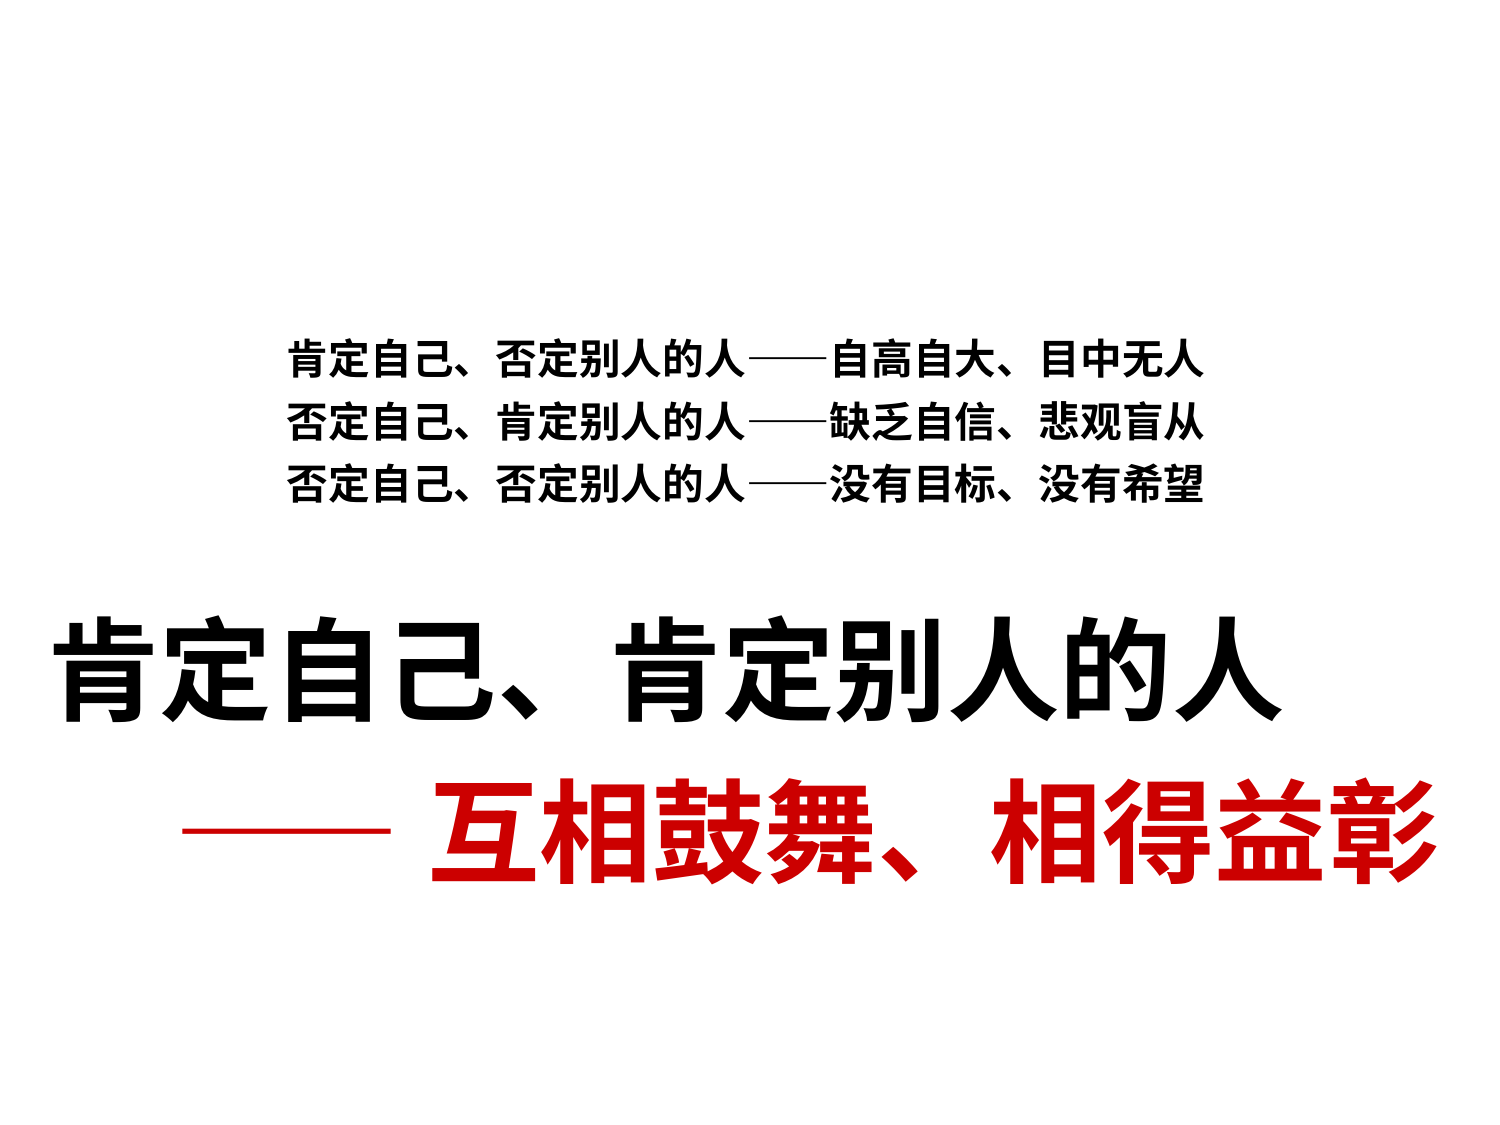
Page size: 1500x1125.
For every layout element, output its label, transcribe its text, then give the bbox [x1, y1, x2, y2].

text_box 肯定自己、否定别人的人——自高自大、目中无人 [272, 325, 1221, 391]
text_box 否定自己、肯定别人的人——缺乏自信、悲观盲从 [272, 391, 1221, 453]
text_box 肯定自己、肯定别人的人 ——互相鼓舞、相得益彰 [32, 565, 1455, 905]
text_box 否定自己、否定别人的人——没有目标、没有希望 [272, 453, 1221, 515]
